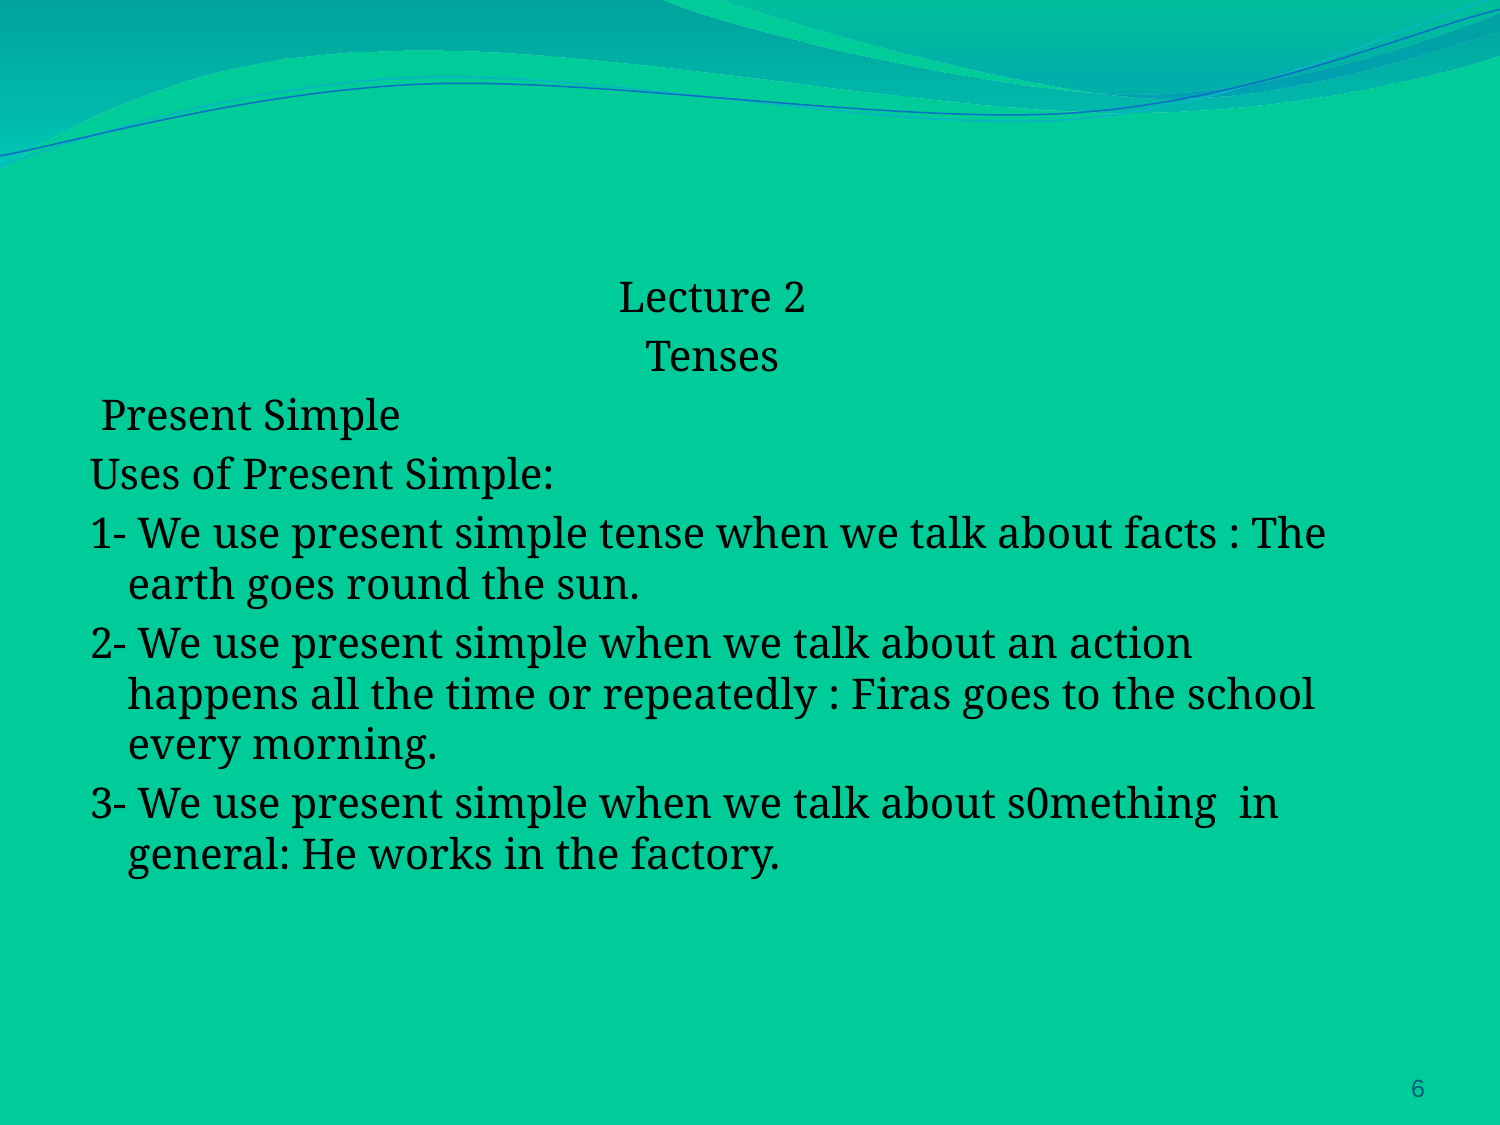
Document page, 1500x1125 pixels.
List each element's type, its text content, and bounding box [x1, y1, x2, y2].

slide_number 6 [1299, 1042, 1425, 1103]
list Lecture 2 Tenses Present Simple Uses of Present Simple: 1- We use present simple tense when we talk about facts : The earth goes round the sun. 2- We use present simple when we talk about an action happens all the time or repeatedly : Firas goes to the school every morning. 3- We use present simple when we talk about s0mething in general: He works in the factory. [75, 262, 1350, 1005]
